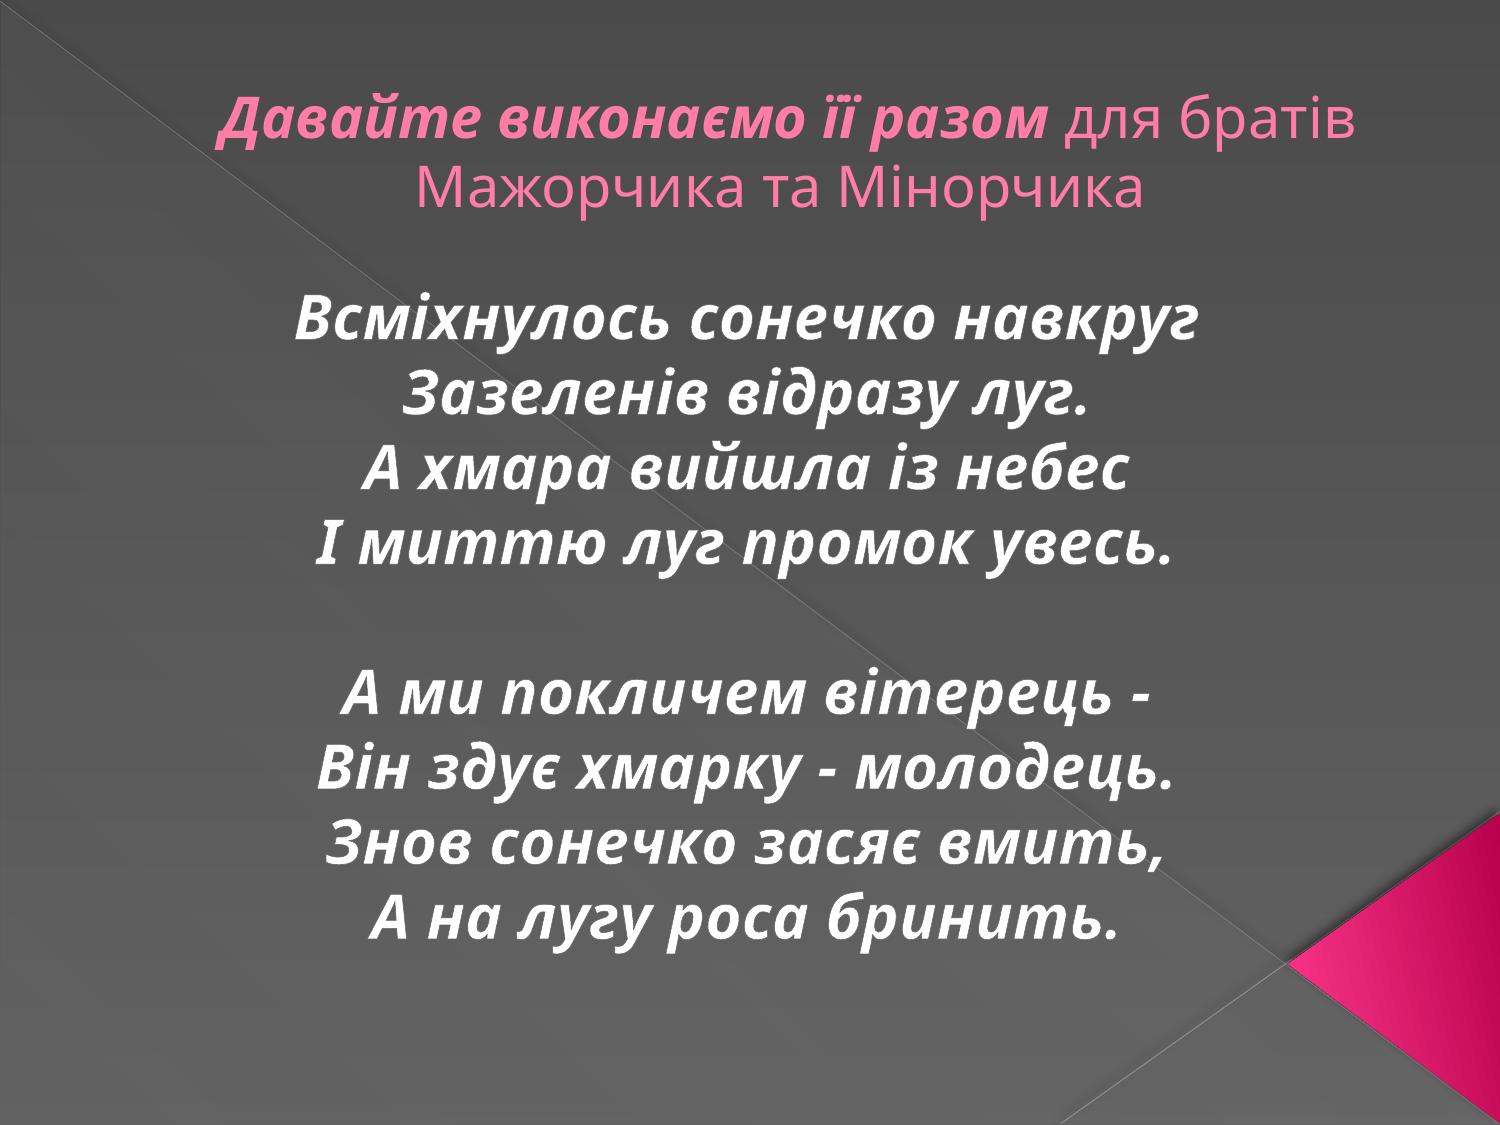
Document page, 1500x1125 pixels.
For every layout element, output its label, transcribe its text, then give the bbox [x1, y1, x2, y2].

title Давайте виконаємо її разом для братів Мажорчика та Мінорчика [117, 70, 1393, 312]
subtitle Всміхнулось сонечко навкруг Зазеленів відразу луг. А хмара вийшла із небес І миттю луг промок увесь. А ми покличем вітерець - Він здує хмарку - молодець. Знов сонечко засяє вмить, А на лугу роса бринить. [225, 269, 1275, 1043]
